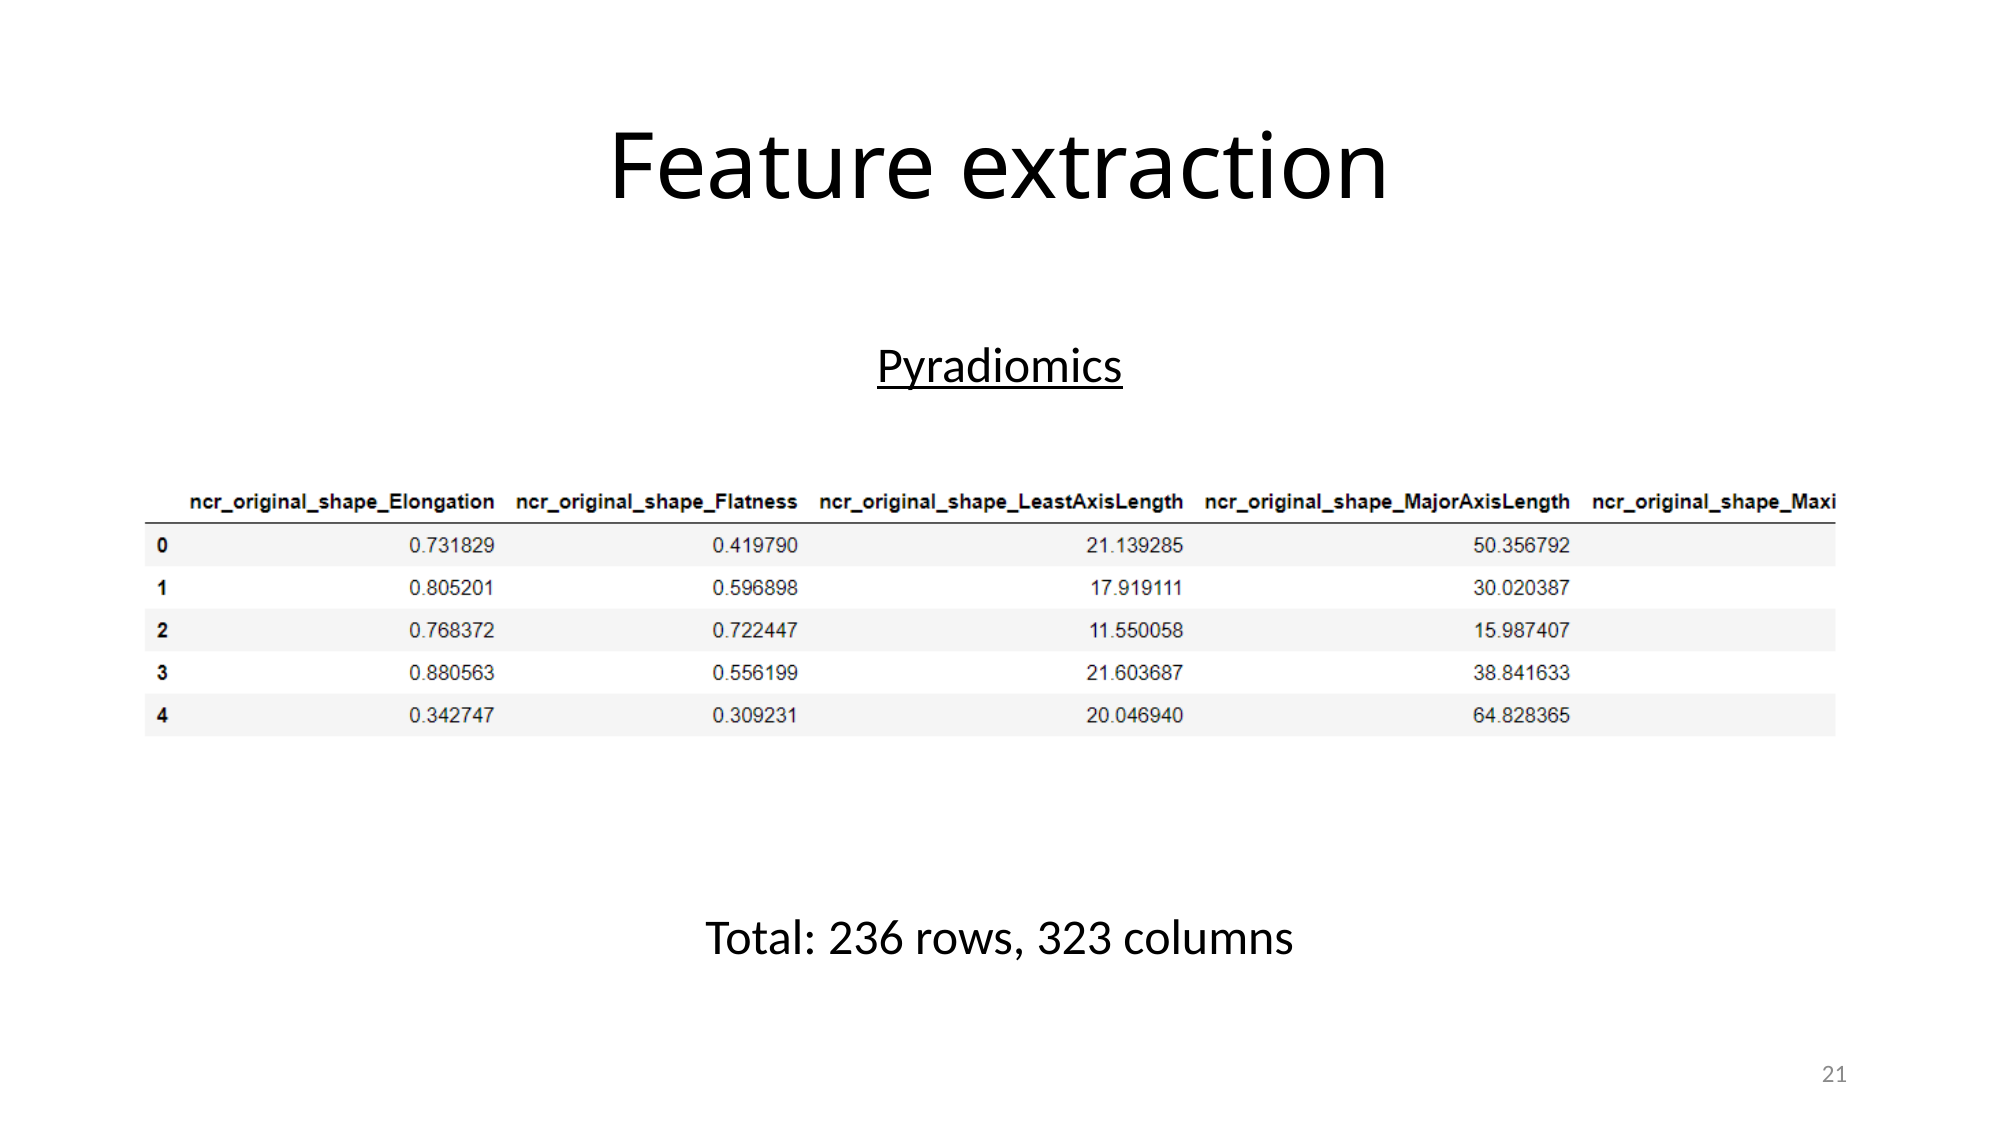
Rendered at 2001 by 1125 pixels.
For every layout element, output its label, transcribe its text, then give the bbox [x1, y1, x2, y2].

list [137, 469, 1863, 761]
title Feature extraction [137, 59, 1863, 278]
slide_number 21 [1412, 1042, 1863, 1103]
text_box Pyradiomics [862, 325, 1138, 401]
text_box Total: 236 rows, 323 columns [690, 897, 1310, 972]
